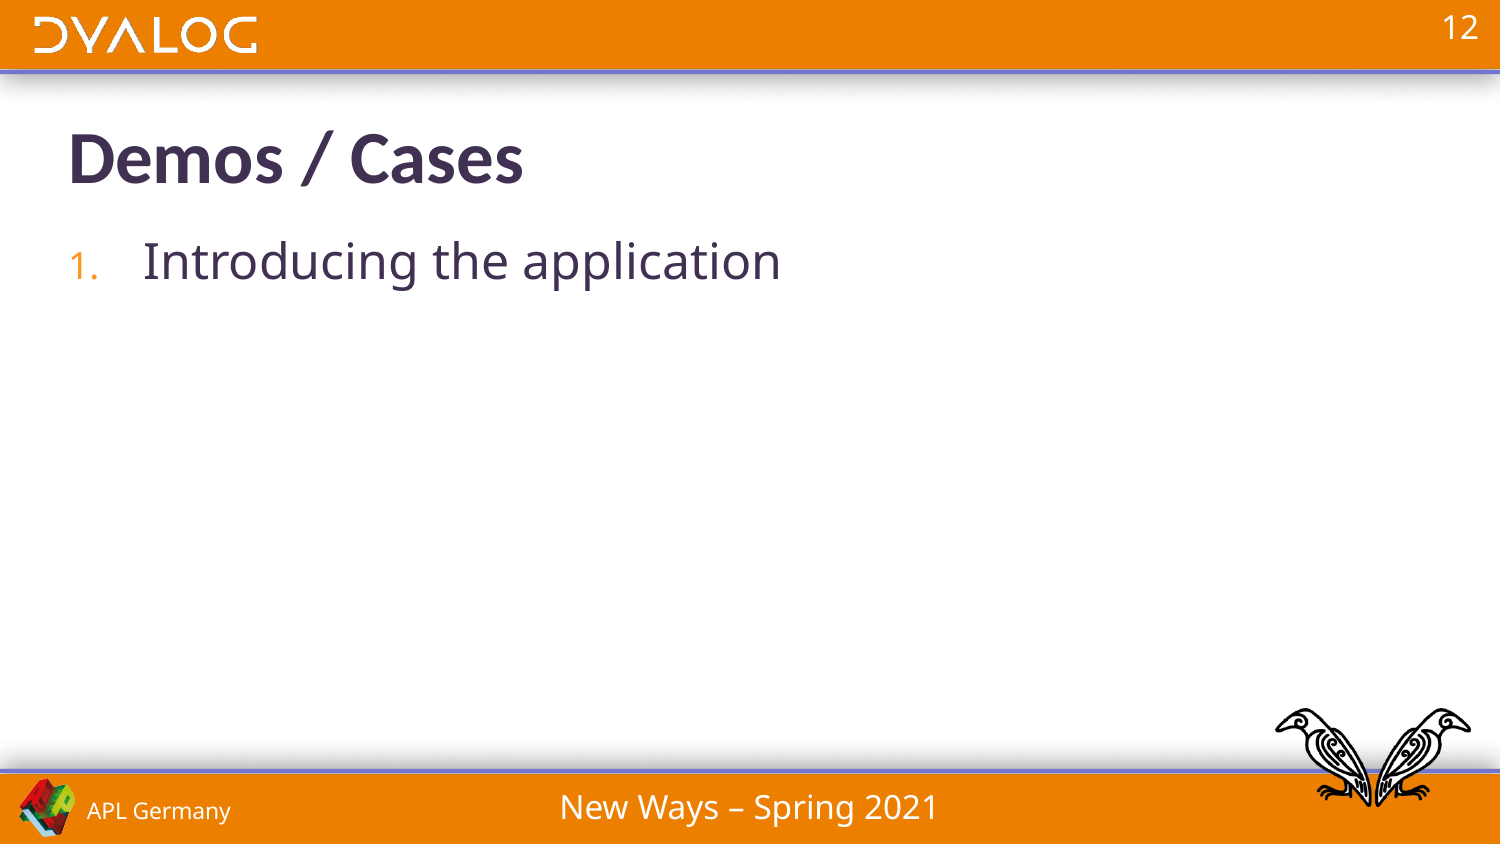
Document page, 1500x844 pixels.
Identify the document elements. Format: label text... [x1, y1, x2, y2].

list Introducing the application [53, 222, 1444, 740]
picture [0, 708, 1500, 844]
picture [0, 0, 1500, 108]
title Demos / Cases [53, 104, 1444, 202]
